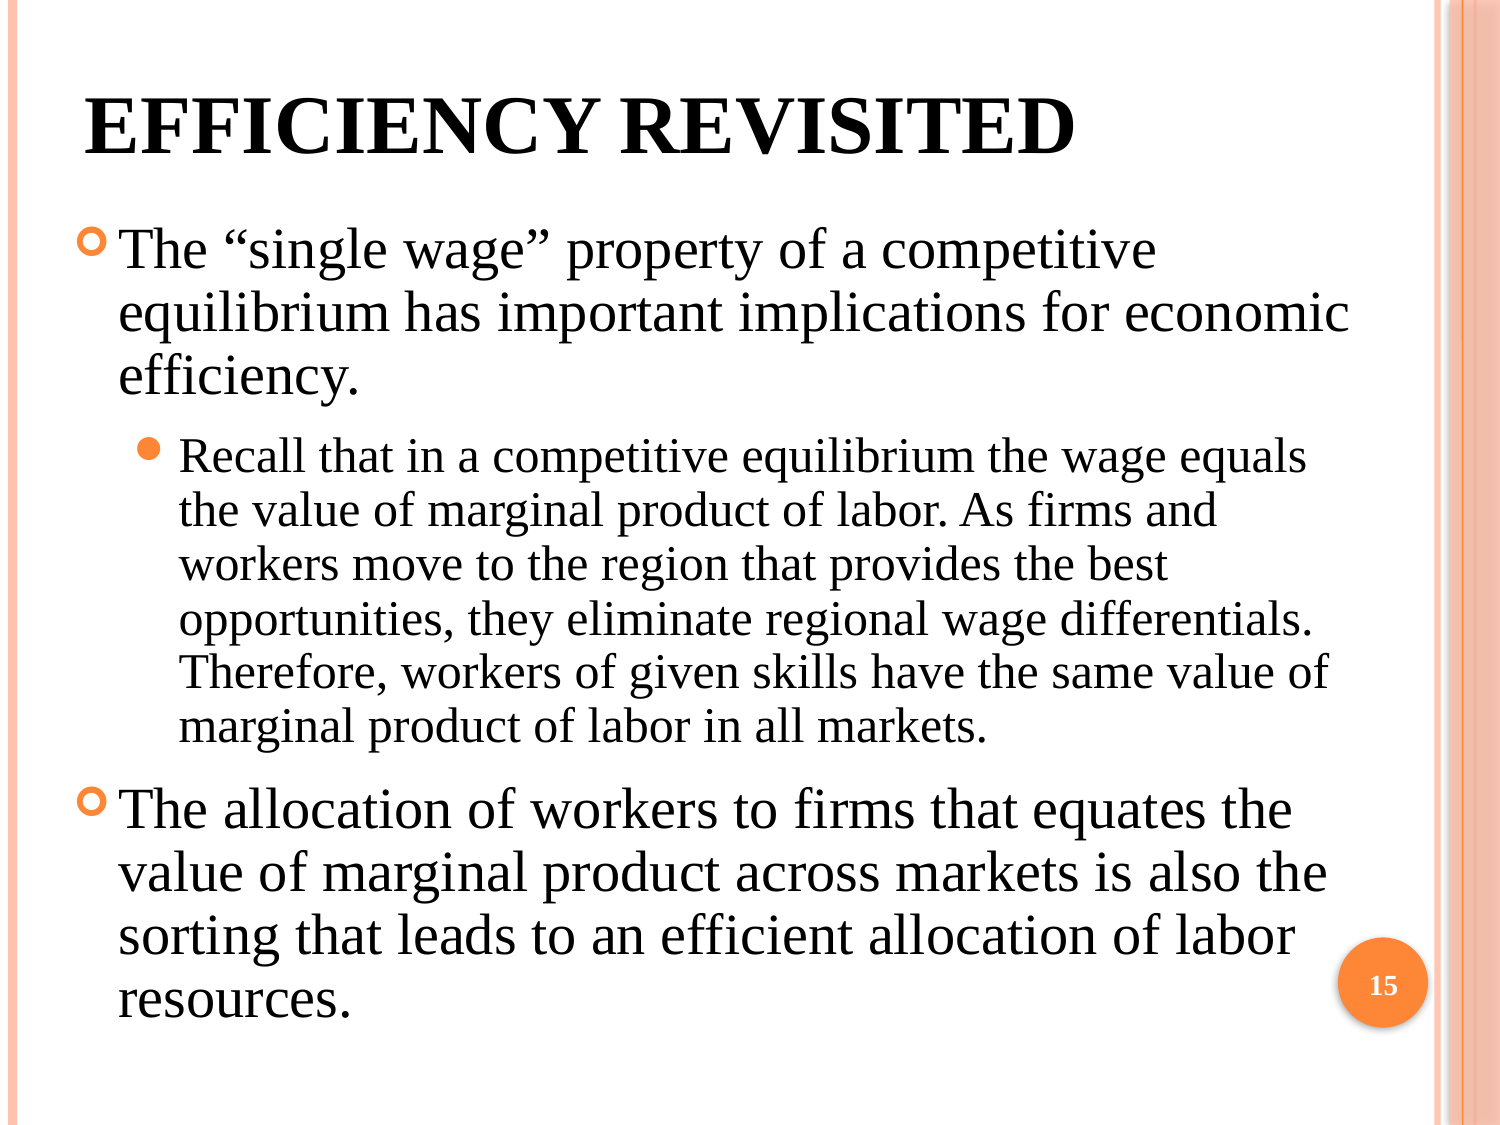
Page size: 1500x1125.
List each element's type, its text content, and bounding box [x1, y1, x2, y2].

slide_number 15 [1333, 940, 1434, 1026]
list The “single wage” property of a competitive equilibrium has important implications for economic efficiency. Recall that in a competitive equilibrium the wage equals the value of marginal product of labor. As firms and workers move to the region that provides the best opportunities, they eliminate regional wage differentials. Therefore, workers of given skills have the same value of marginal product of labor in all markets. The allocation of workers to firms that equates the value of marginal product across markets is also the sorting that leads to an efficient allocation of labor resources. [58, 210, 1395, 1091]
title Efficiency Revisited [70, 46, 1421, 194]
